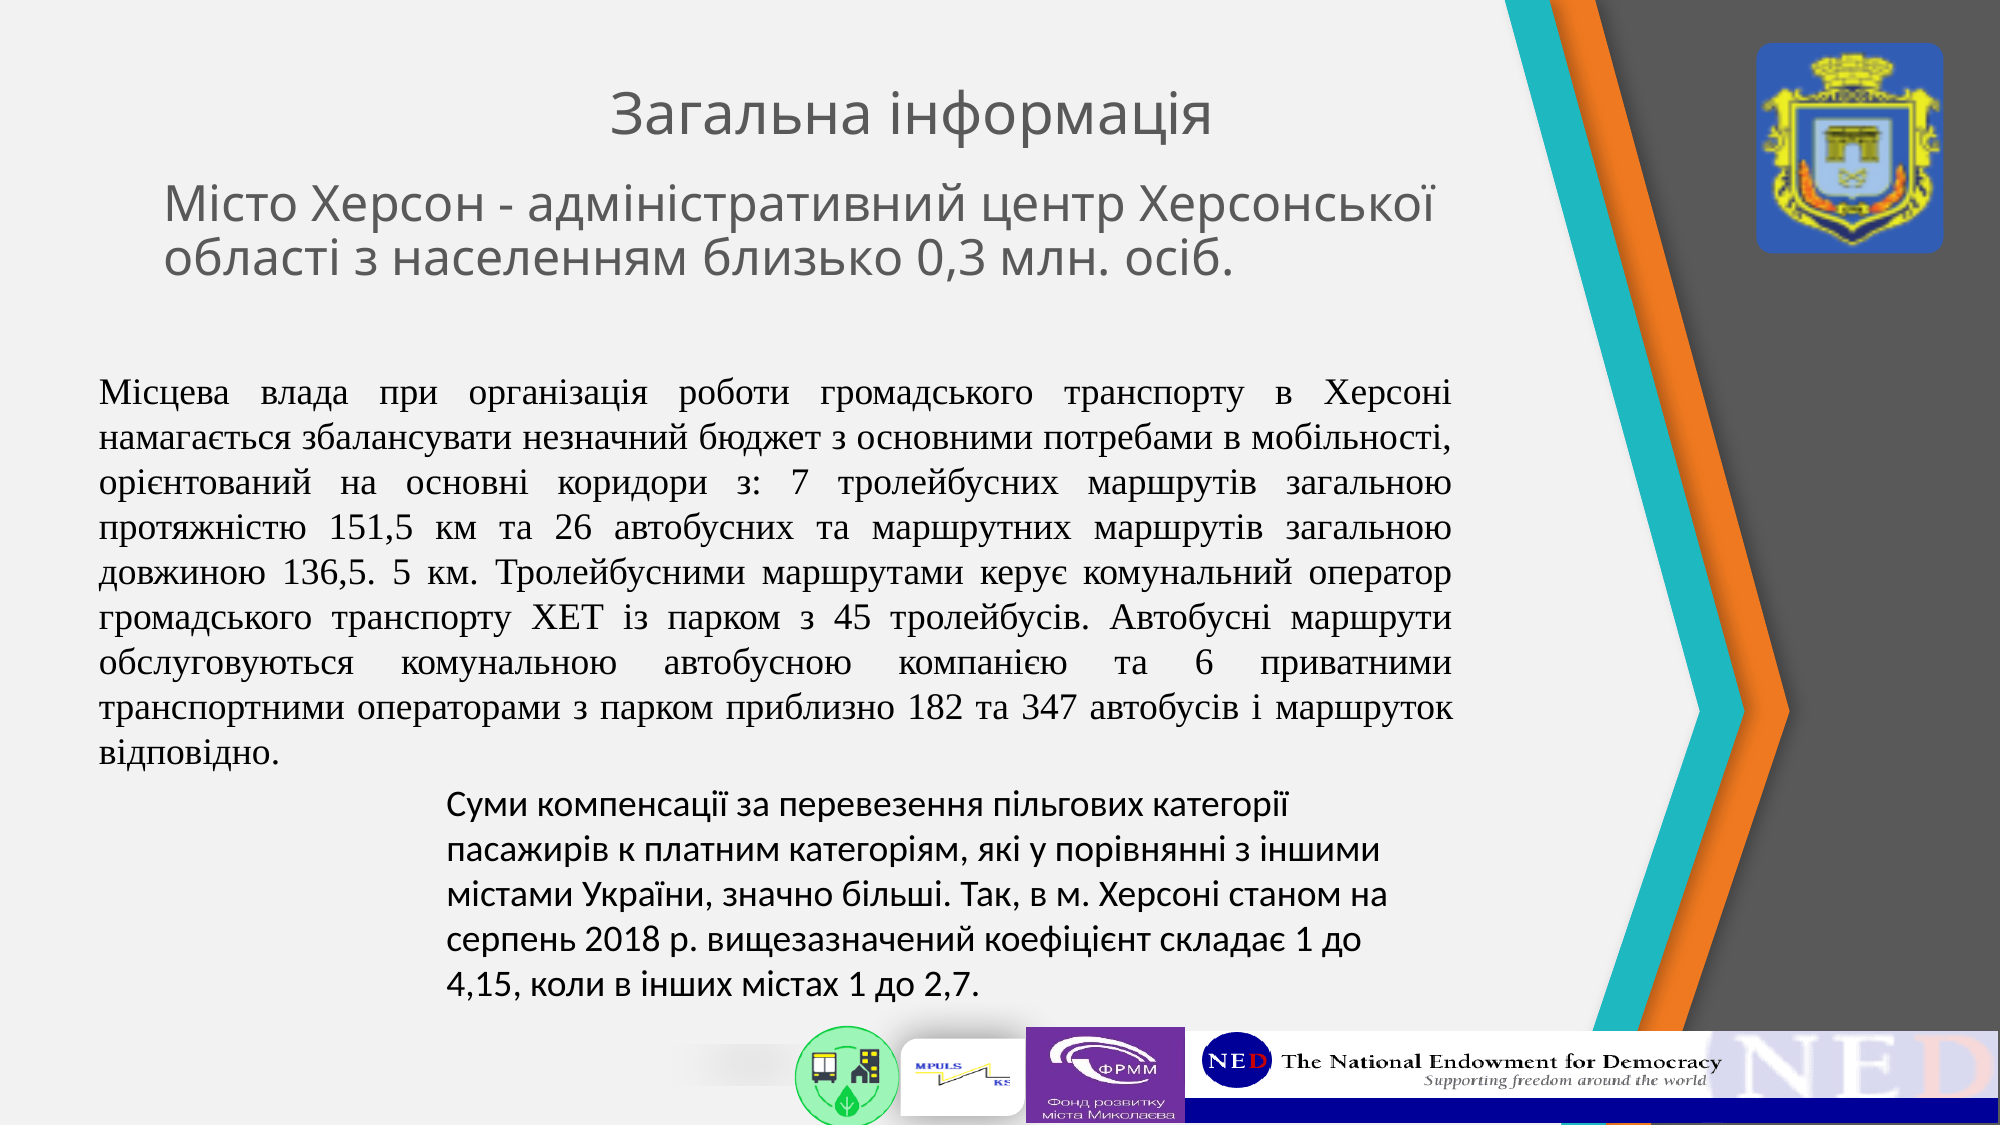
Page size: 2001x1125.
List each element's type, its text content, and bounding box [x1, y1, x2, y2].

picture [1756, 42, 1944, 254]
picture [1026, 1027, 1998, 1123]
list Місто Херсон - адміністративний центр Херсонської області з населенням близько 0,3 млн. осіб. [148, 170, 1468, 337]
picture [907, 1045, 1018, 1109]
text_box Суми компенсації за перевезення пільгових категорії пасажирів к платним категоріям, які у порівнянні з іншими містами України, значно більші. Так, в м. Херсоні станом на серпень 2018 р. вищезазначений коефіцієнт складає 1 до 4,15, коли в інших містах 1 до 2,7. [431, 771, 1432, 1011]
text_box Загальна інформація [595, 33, 1230, 154]
picture [794, 1025, 900, 1125]
text_box Місцева влада при організація роботи громадського транспорту в Херсоні намагається збалансувати незначний бюджет з основними потребами в мобільності, орієнтований на основні коридори з: 7 тролейбусних маршрутів загальною протяжністю 151,5 км та 26 автобусних та маршрутних маршрутів загальною довжиною 136,5. 5 км. Тролейбусними маршрутами керує комунальний оператор громадського транспорту ХЕТ із парком з 45 тролейбусів. Автобусні маршрути обслуговуються комунальною автобусною компанією та 6 приватними транспортними операторами з парком приблизно 182 та 347 автобусів і маршруток відповідно. [84, 359, 1468, 780]
